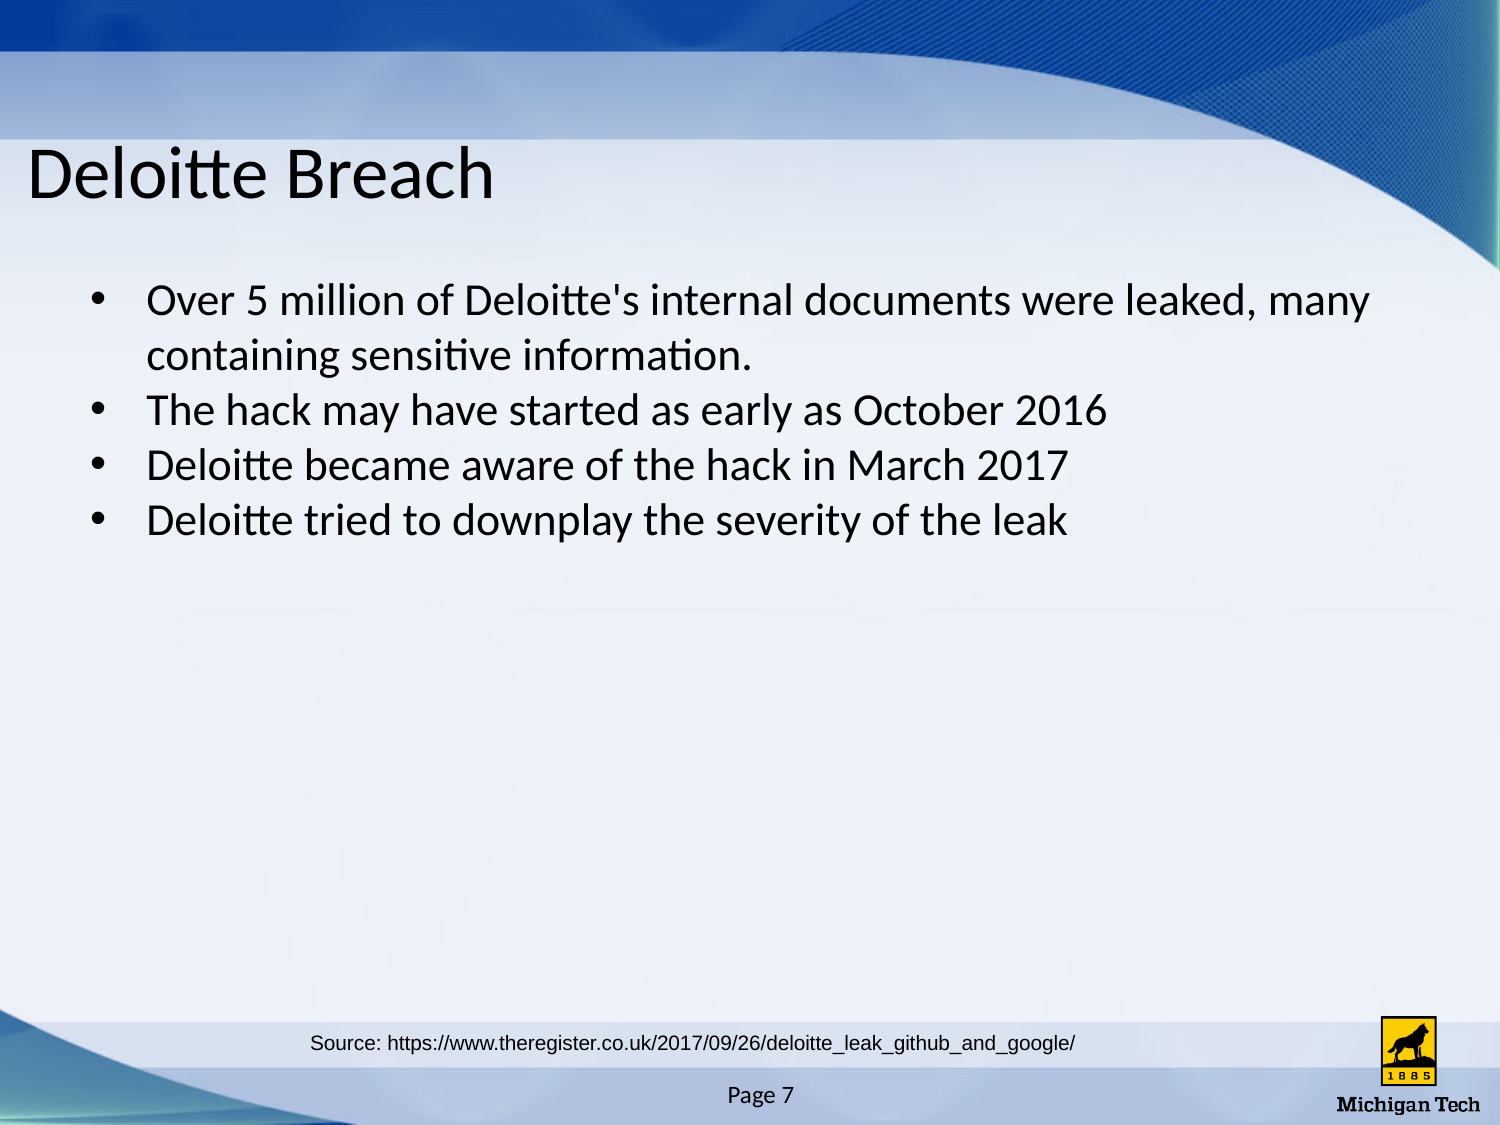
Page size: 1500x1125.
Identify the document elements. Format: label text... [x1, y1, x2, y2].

list Over 5 million of Deloitte's internal documents were leaked, many containing sensitive information. The hack may have started as early as October 2016 Deloitte became aware of the hack in March 2017 Deloitte tried to downplay the severity of the leak [75, 262, 1425, 1063]
title Deloitte Breach [12, 75, 1263, 263]
text_box Source: https://www.theregister.co.uk/2017/09/26/deloitte_leak_github_and_google/ [295, 1022, 1205, 1062]
picture [0, 0, 1500, 1125]
